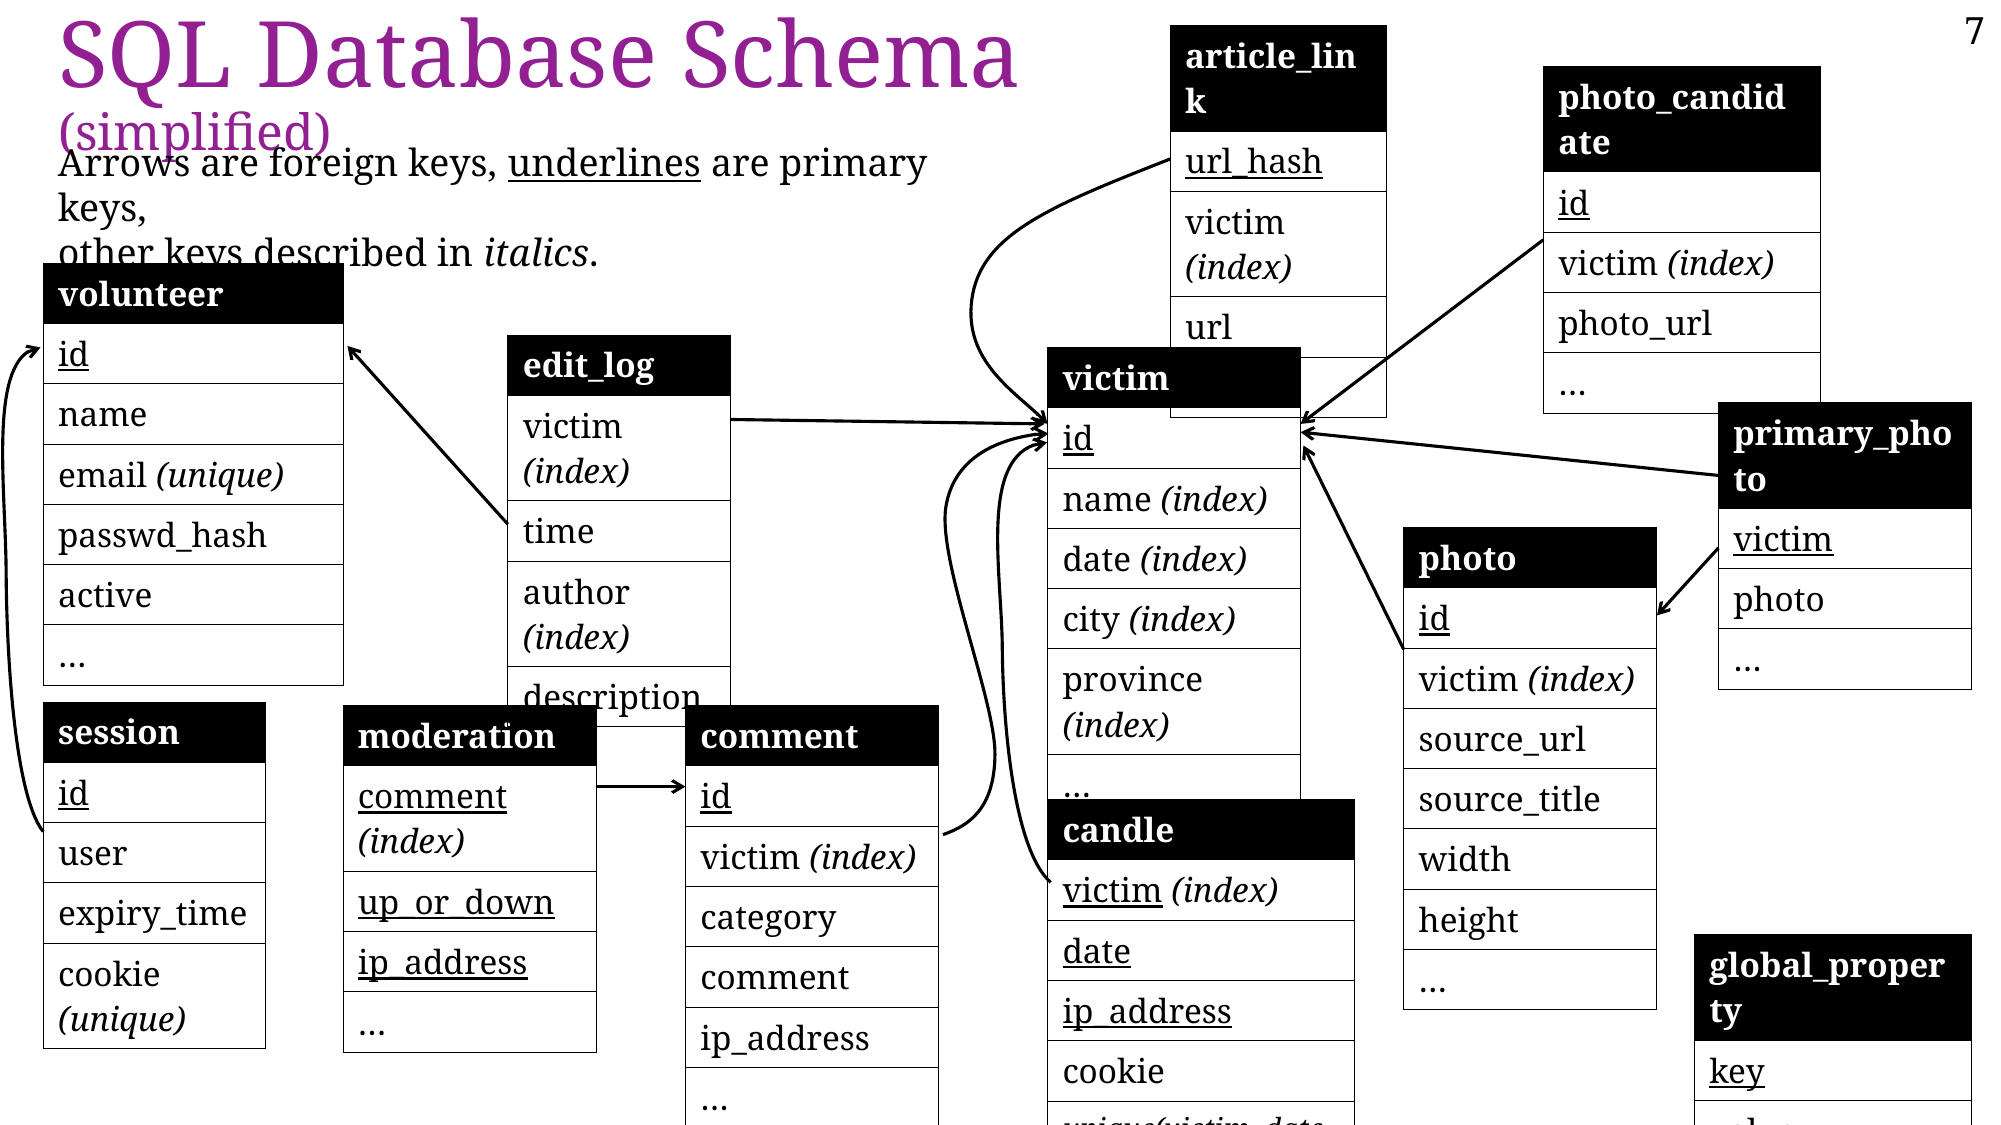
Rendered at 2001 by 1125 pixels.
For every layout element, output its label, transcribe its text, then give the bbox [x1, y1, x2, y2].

table_cell victim (index) [1404, 649, 1656, 708]
table_cell city (index) [1049, 589, 1300, 648]
table_cell id [1544, 172, 1820, 232]
table_cell photo_url [1544, 293, 1820, 352]
table_cell width [1404, 829, 1656, 889]
text_box [1, 345, 45, 833]
table_header victim [1056, 348, 1170, 407]
table_cell source_url [1404, 709, 1656, 768]
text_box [347, 345, 508, 525]
table_cell victim (index) [686, 827, 938, 886]
table_cell date (index) [1048, 529, 1300, 588]
table_header moderation [344, 706, 596, 765]
table_cell victim (index) [1544, 233, 1820, 292]
table_cell email (unique) [44, 445, 343, 504]
table_cell category [686, 887, 938, 946]
table_cell id [1048, 408, 1300, 468]
table_cell author (index) [508, 562, 730, 666]
table_cell name (index) [1048, 469, 1300, 528]
table_header candle [1051, 800, 1354, 859]
table_cell comment [686, 947, 938, 1007]
table_cell id [1404, 588, 1656, 648]
table_cell id [686, 766, 938, 826]
table_cell … [686, 1068, 938, 1125]
table_cell up_or_down [344, 872, 596, 931]
table_header comment [686, 706, 938, 765]
table_cell cookie [1048, 1041, 1354, 1101]
text_box [942, 427, 1049, 836]
table_header photo [1404, 528, 1656, 587]
table_cell victim [1719, 509, 1971, 568]
table_cell … [1050, 755, 1300, 799]
table_header edit_log [508, 336, 730, 395]
text_box [969, 157, 1171, 424]
table_cell province (index) [1049, 649, 1300, 754]
table_cell victim (index) [508, 396, 730, 500]
table_cell ip_address [1048, 981, 1354, 1040]
table_cell value [1695, 1101, 1971, 1125]
table_cell user [44, 823, 265, 882]
table_cell description [508, 667, 730, 726]
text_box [1300, 203, 1544, 424]
table_header session [44, 703, 265, 762]
table_cell … [344, 992, 596, 1052]
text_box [1300, 432, 1719, 476]
table_cell unique(victim, date, cookie) [1048, 1102, 1354, 1125]
table_cell passwd_hash [44, 505, 343, 564]
table_cell photo [1719, 569, 1971, 628]
table_cell name [44, 384, 343, 444]
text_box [1656, 547, 1719, 616]
table_cell victim (index) [1048, 860, 1354, 920]
table_cell id [44, 324, 343, 383]
table_cell ip_address [686, 1008, 938, 1067]
table_cell id [44, 763, 265, 822]
table_cell height [1404, 890, 1656, 949]
table_cell … [1544, 353, 1820, 413]
table_cell ip_address [344, 932, 596, 991]
table_cell active [44, 565, 343, 624]
table_cell date [1048, 921, 1354, 980]
title SQL Database Schema (simplified) [43, 25, 1138, 144]
table_cell victim (index) [1171, 192, 1386, 296]
table_cell cookie (unique) [44, 944, 265, 1048]
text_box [730, 419, 1045, 424]
table_header global_property [1695, 935, 1971, 1040]
table_header primary_photo [1719, 403, 1971, 508]
text_box [996, 437, 1052, 884]
table_cell title [1171, 358, 1300, 417]
table_cell expiry_time [44, 883, 265, 943]
table_cell time [508, 501, 730, 561]
table_cell … [1404, 950, 1656, 1009]
table_cell url_hash [1171, 132, 1386, 191]
table_header volunteer [44, 282, 343, 323]
table_cell comment (index) [344, 766, 596, 871]
table_cell … [1719, 629, 1971, 689]
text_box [1303, 445, 1404, 650]
text_box Arrows are foreign keys, underlines are primary keys, other keys described in italics. [43, 131, 981, 282]
table_cell key [1695, 1041, 1971, 1100]
table_header article_link [1171, 26, 1386, 131]
table_cell … [44, 625, 343, 685]
table_cell url [1171, 297, 1300, 357]
table_header photo_candidate [1544, 67, 1820, 171]
table_cell source_title [1404, 769, 1656, 828]
